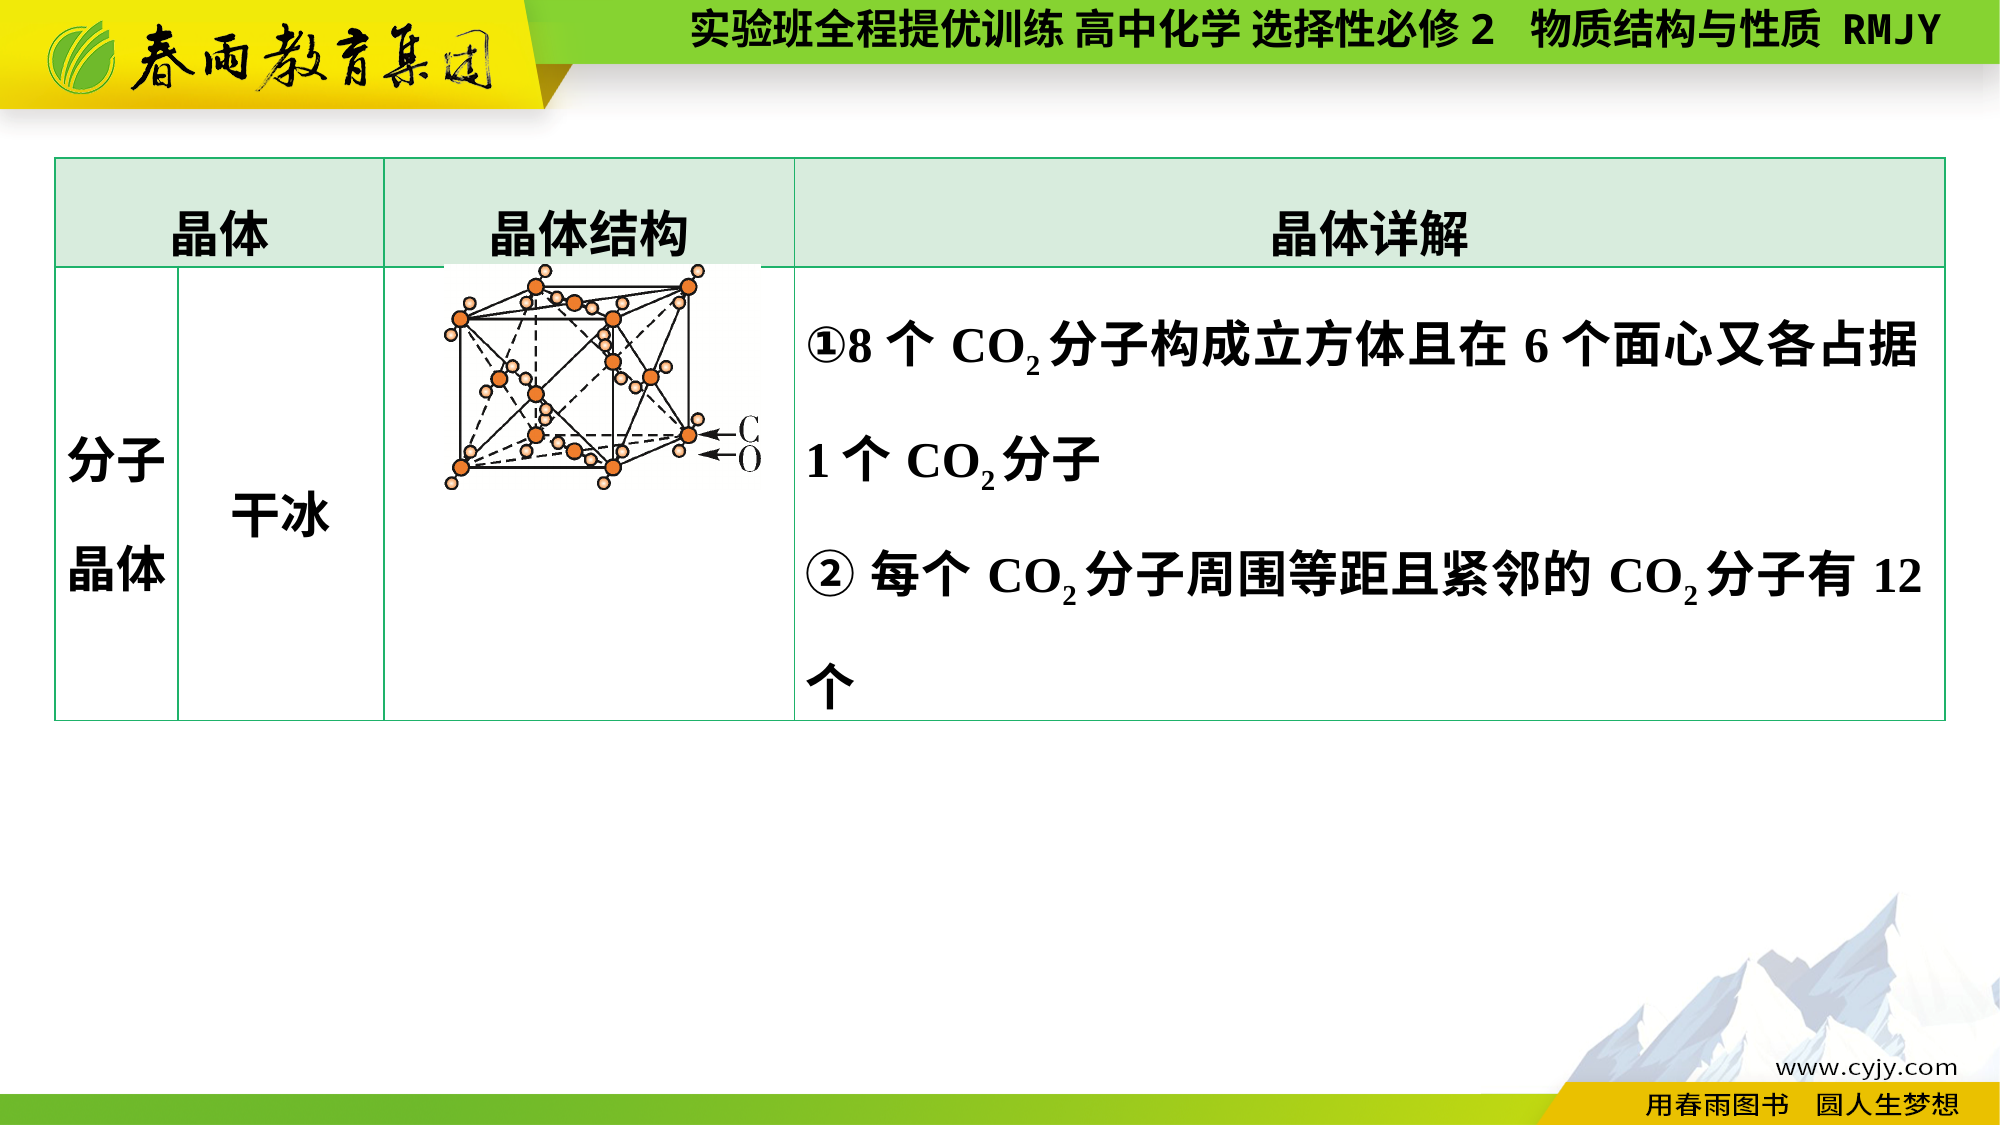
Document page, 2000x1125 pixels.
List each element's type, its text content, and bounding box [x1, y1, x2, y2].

table_cell [385, 268, 794, 720]
table_cell ①8个CO2分子构成立方体且在6个面心又各占据1个CO2分子 ②每个CO2分子周围等距且紧邻的CO2分子有12个 [795, 268, 1944, 720]
picture [0, 0, 2000, 1125]
table_cell 分子 晶体 [56, 268, 177, 720]
table_header 晶体详解 [795, 159, 1944, 266]
table_header 晶体结构 [385, 159, 794, 266]
table_cell 干冰 [179, 268, 383, 720]
table_header 晶体 [56, 159, 383, 266]
